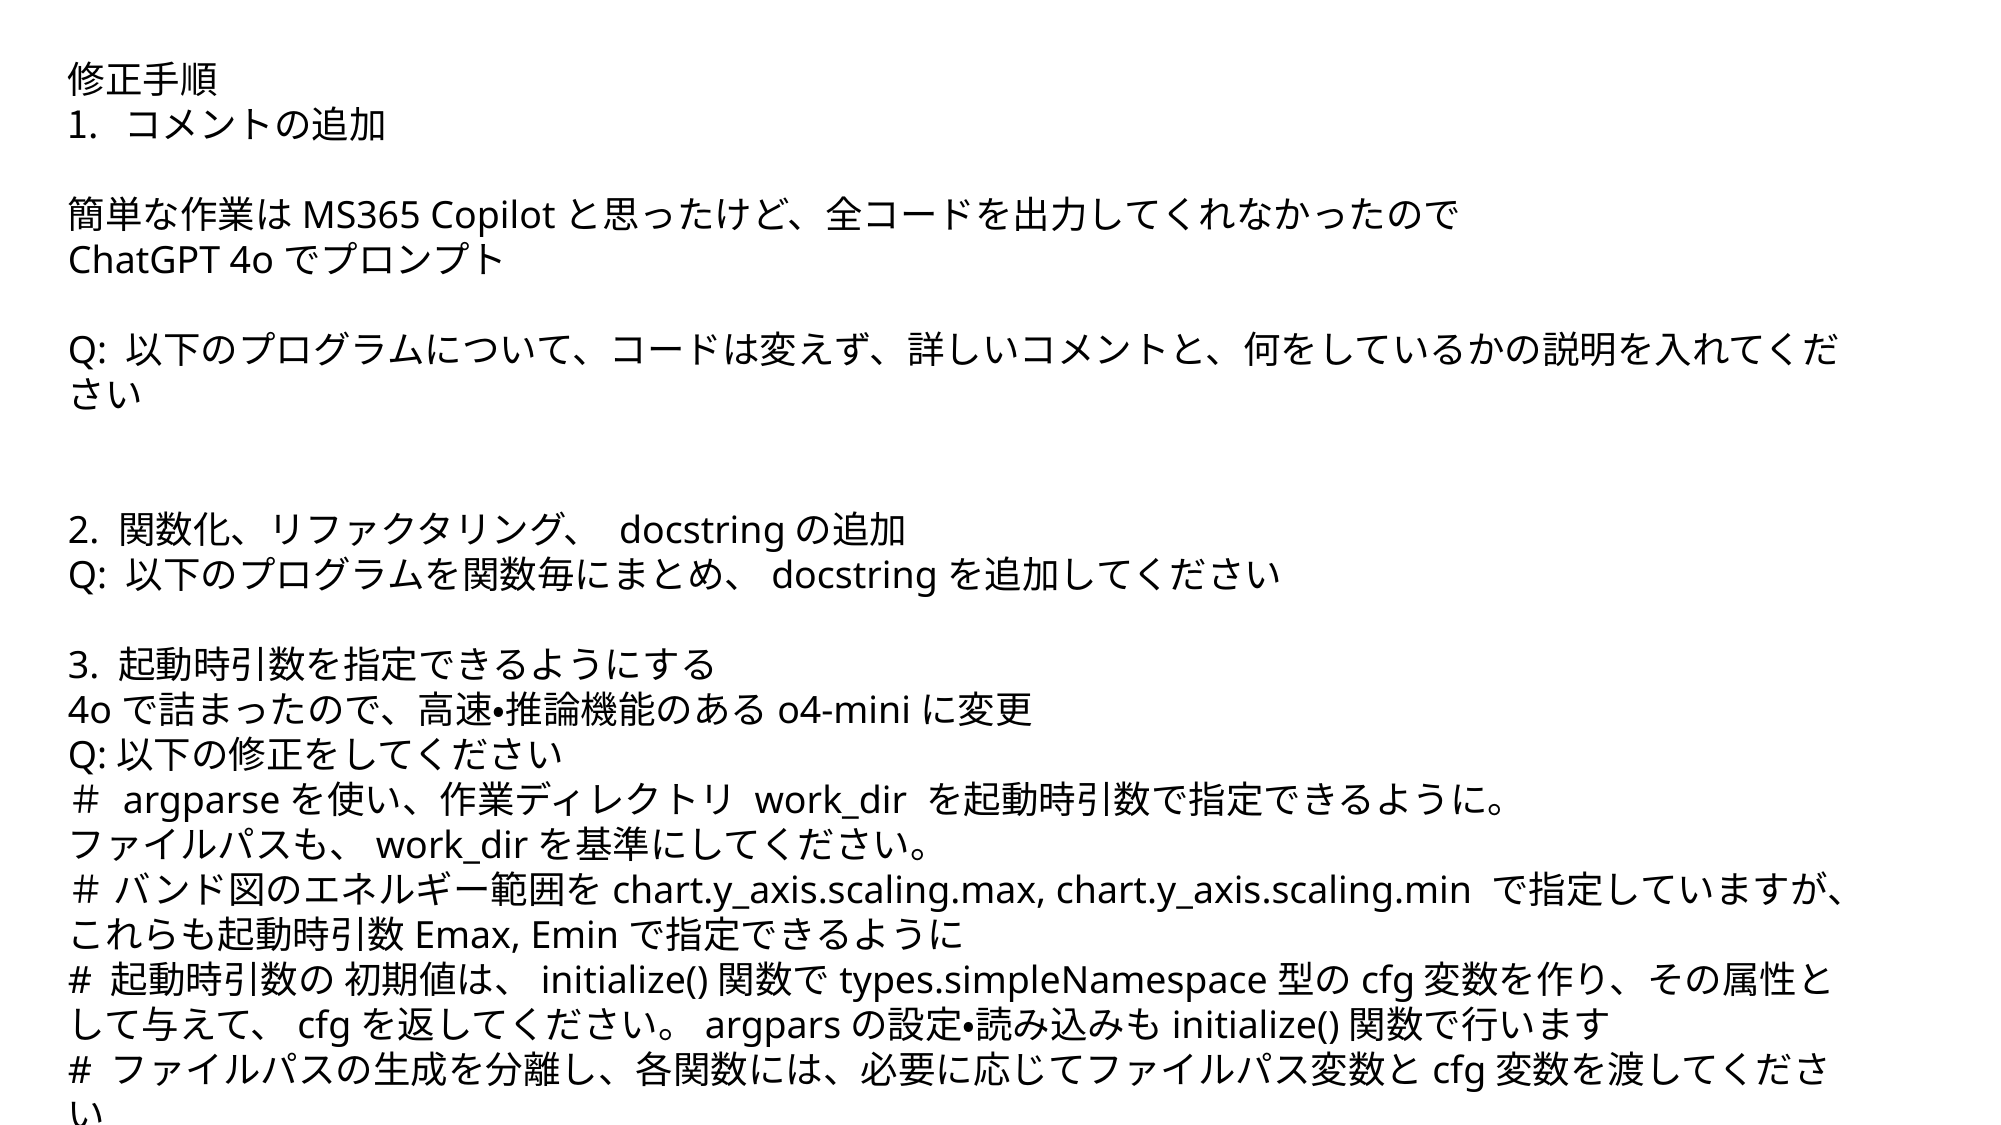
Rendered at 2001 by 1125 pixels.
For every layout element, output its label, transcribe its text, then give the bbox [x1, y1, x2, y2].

text_box 修正手順 コメントの追加 簡単な作業はMS365 Copilotと思ったけど、全コードを出力してくれなかったので ChatGPT 4oでプロンプト Q: 以下のプログラムについて、コードは変えず、詳しいコメントと、何をしているかの説明を入れてください 2. 関数化、リファクタリング、 docstringの追加 Q: 以下のプログラムを関数毎にまとめ、docstringを追加してください 3. 起動時引数を指定できるようにする 4oで詰まったので、高速・推論機能のあるo4-miniに変更 Q:以下の修正をしてください ＃ argparseを使い、作業ディレクトリ work_dir を起動時引数で指定できるように。 ファイルパスも、work_dirを基準にしてください。 ＃ バンド図のエネルギー範囲をchart.y_axis.scaling.max, chart.y_axis.scaling.min で指定していますが、これらも起動時引数Emax, Eminで指定できるように # 起動時引数の 初期値は、initialize()関数でtypes.simpleNamespace型のcfg変数を作り、その属性として与えて、cfgを返してください。argparsの設定・読み込みもinitialize()関数で行います # ファイルパスの生成を分離し、各関数には、必要に応じてファイルパス変数とcfg変数を渡してください 4. StandardGraph.xlsm Q: pandasで書き込んでいますが、 StandardGraph.xlsmをVBA,数式を有効にしてtemplateとして読み込み、各シートを追加して書き込んでください エラーが出たのでリフレクション Q:エラーが出ました Traceback (most recent call last): File "G:\ZnO_band_jtanaka\combined_band4.py", line 286, in <module> export_to_excel_template(cfg, df_band, df_klines, df_klabels, df_gap) File "G:\ZnO_band_jtanaka\combined_band4.py", line 208, in export_to_excel_template with pd.ExcelWriter(cfg.template, engine="openpyxl", mode='a', keep_vba=True) as writer: Pandasを使っていることに気づいたので修正 Q: pandasを使わず、openpyxlをつかってkeep_vbaをそのまま使えませんか 5. 例外処理 実は、templateの初期値を間違えて指定していたので修正するとともに、 ファイルが見つからないなどの例外処理を依頼 Q: templateファイルの初期値をStandardGraph.xlsmに修正してください。また、ファイル読み込み・書き込みエラーなど、想定される例外処理を加えてください。例外処理にはなるべくif~をつかい、try~は使わないでください 6. ギリシャ文字の置換 Q:KLABELSの内容は以下のように、ギリシャ文字を英語名でかいています。KLABELSを読み込んだ後、ギリシャ文字に対応する文字を辞書型変数で定義し、置換してください K-Label Coordinate of high-symmetry k-point in band-structure plots GAMMA 0.000 M 1.121 K 1.768 GAMMA 3.062 A 3.663 L 4.783 H 5.431 A|L 6.725 M|H 7.326 K 7.927 [53, 48, 1860, 1125]
